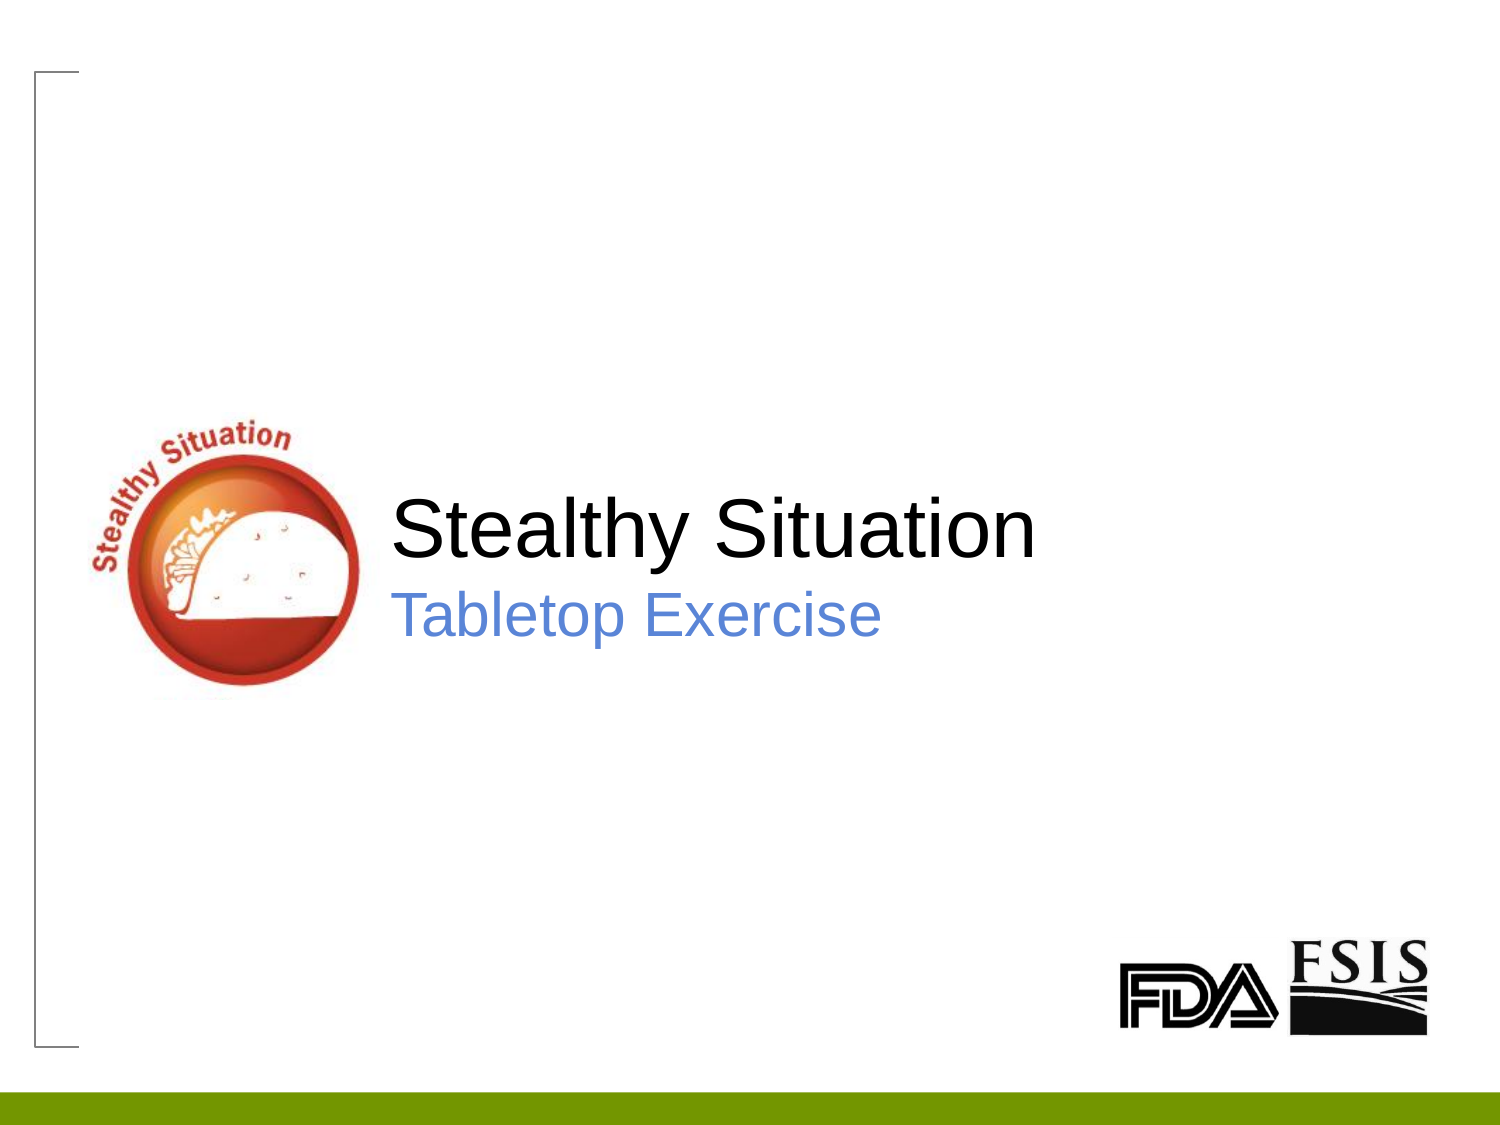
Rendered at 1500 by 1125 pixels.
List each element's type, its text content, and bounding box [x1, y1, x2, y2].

picture [1112, 937, 1279, 1048]
picture [1287, 937, 1430, 1037]
picture [87, 412, 380, 701]
title Stealthy Situation Tabletop Exercise [383, 440, 1388, 683]
